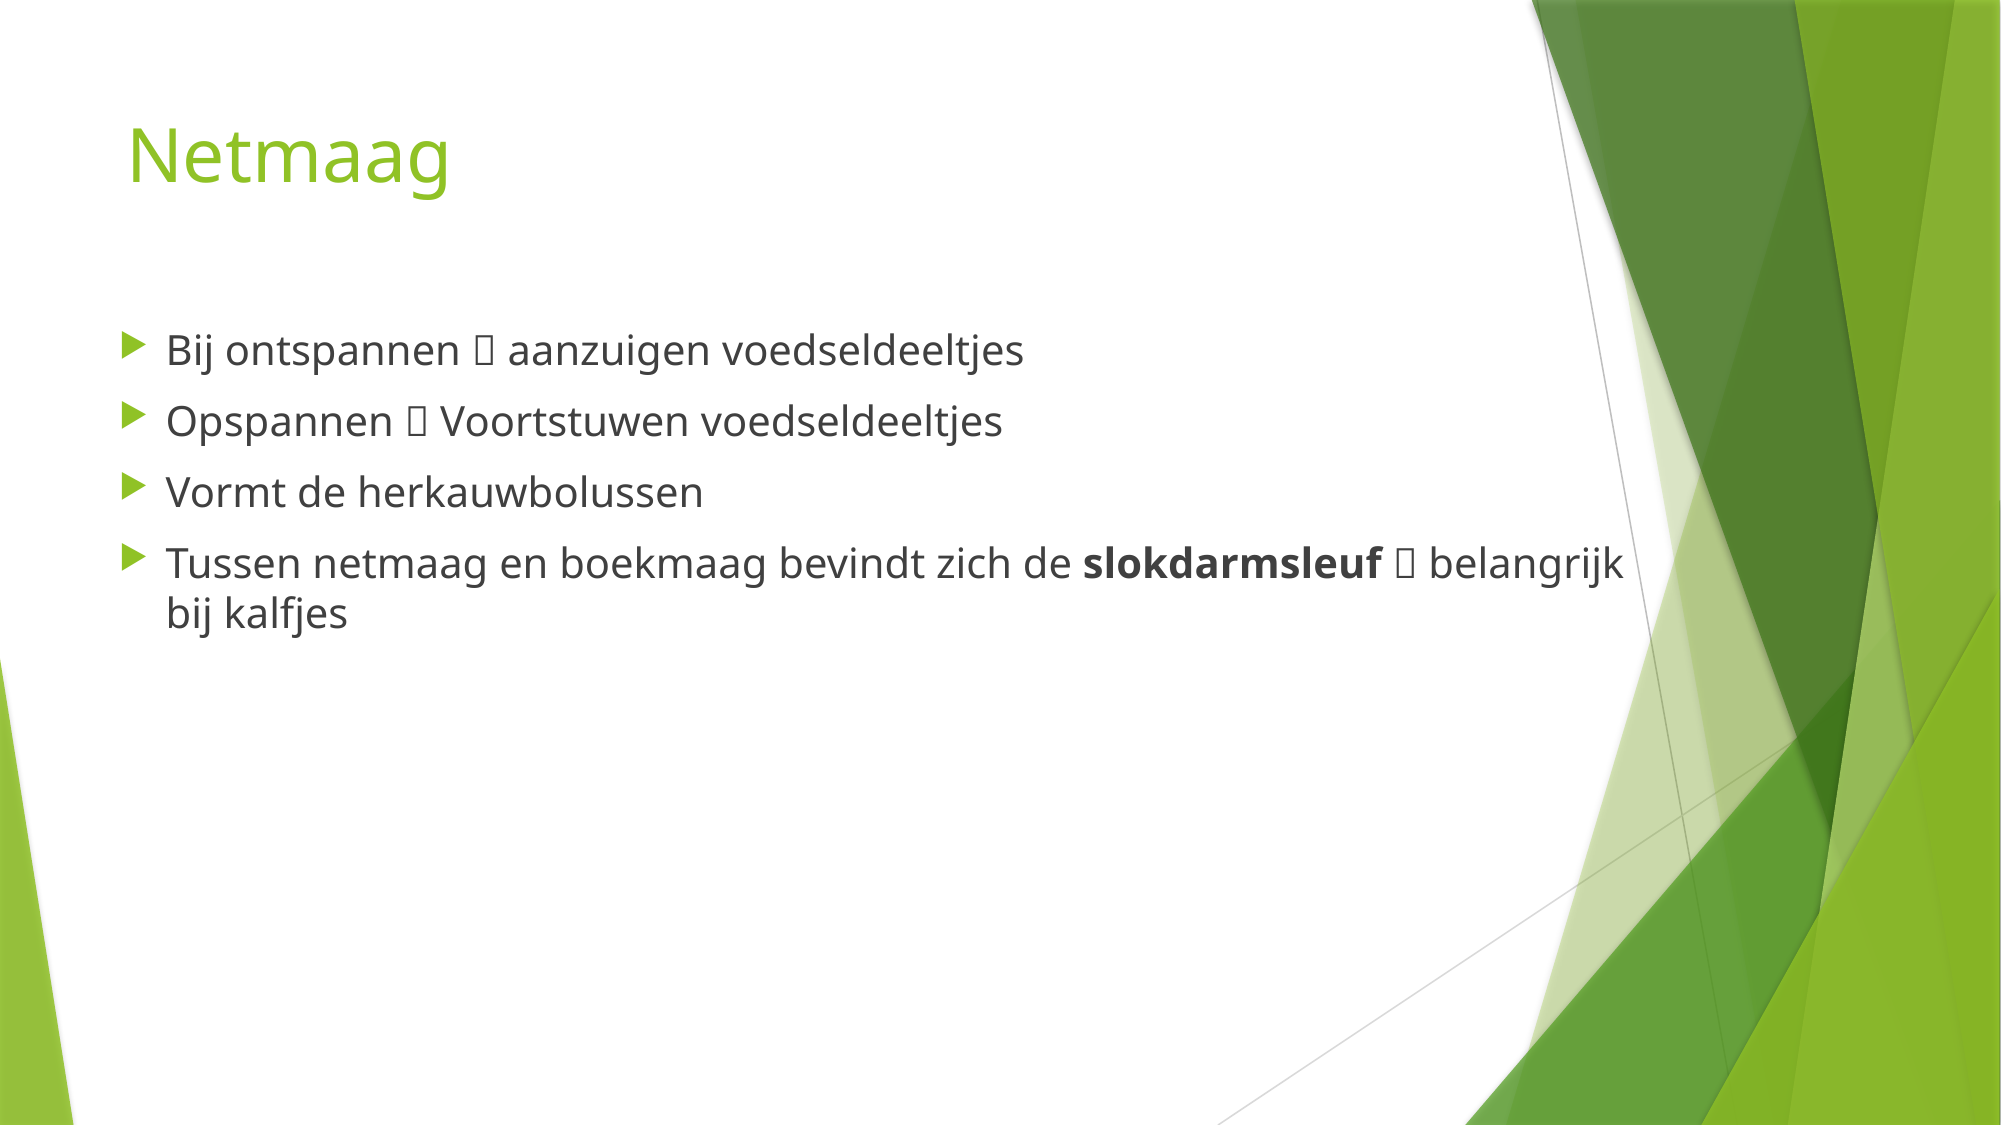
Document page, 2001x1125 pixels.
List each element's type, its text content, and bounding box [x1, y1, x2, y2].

title Netmaag [111, 99, 1522, 316]
list Bij ontspannen  aanzuigen voedseldeeltjes Opspannen  Voortstuwen voedseldeeltjes Vormt de herkauwbolussen Tussen netmaag en boekmaag bevindt zich de slokdarmsleuf  belangrijk bij kalfjes [28, 316, 1642, 766]
